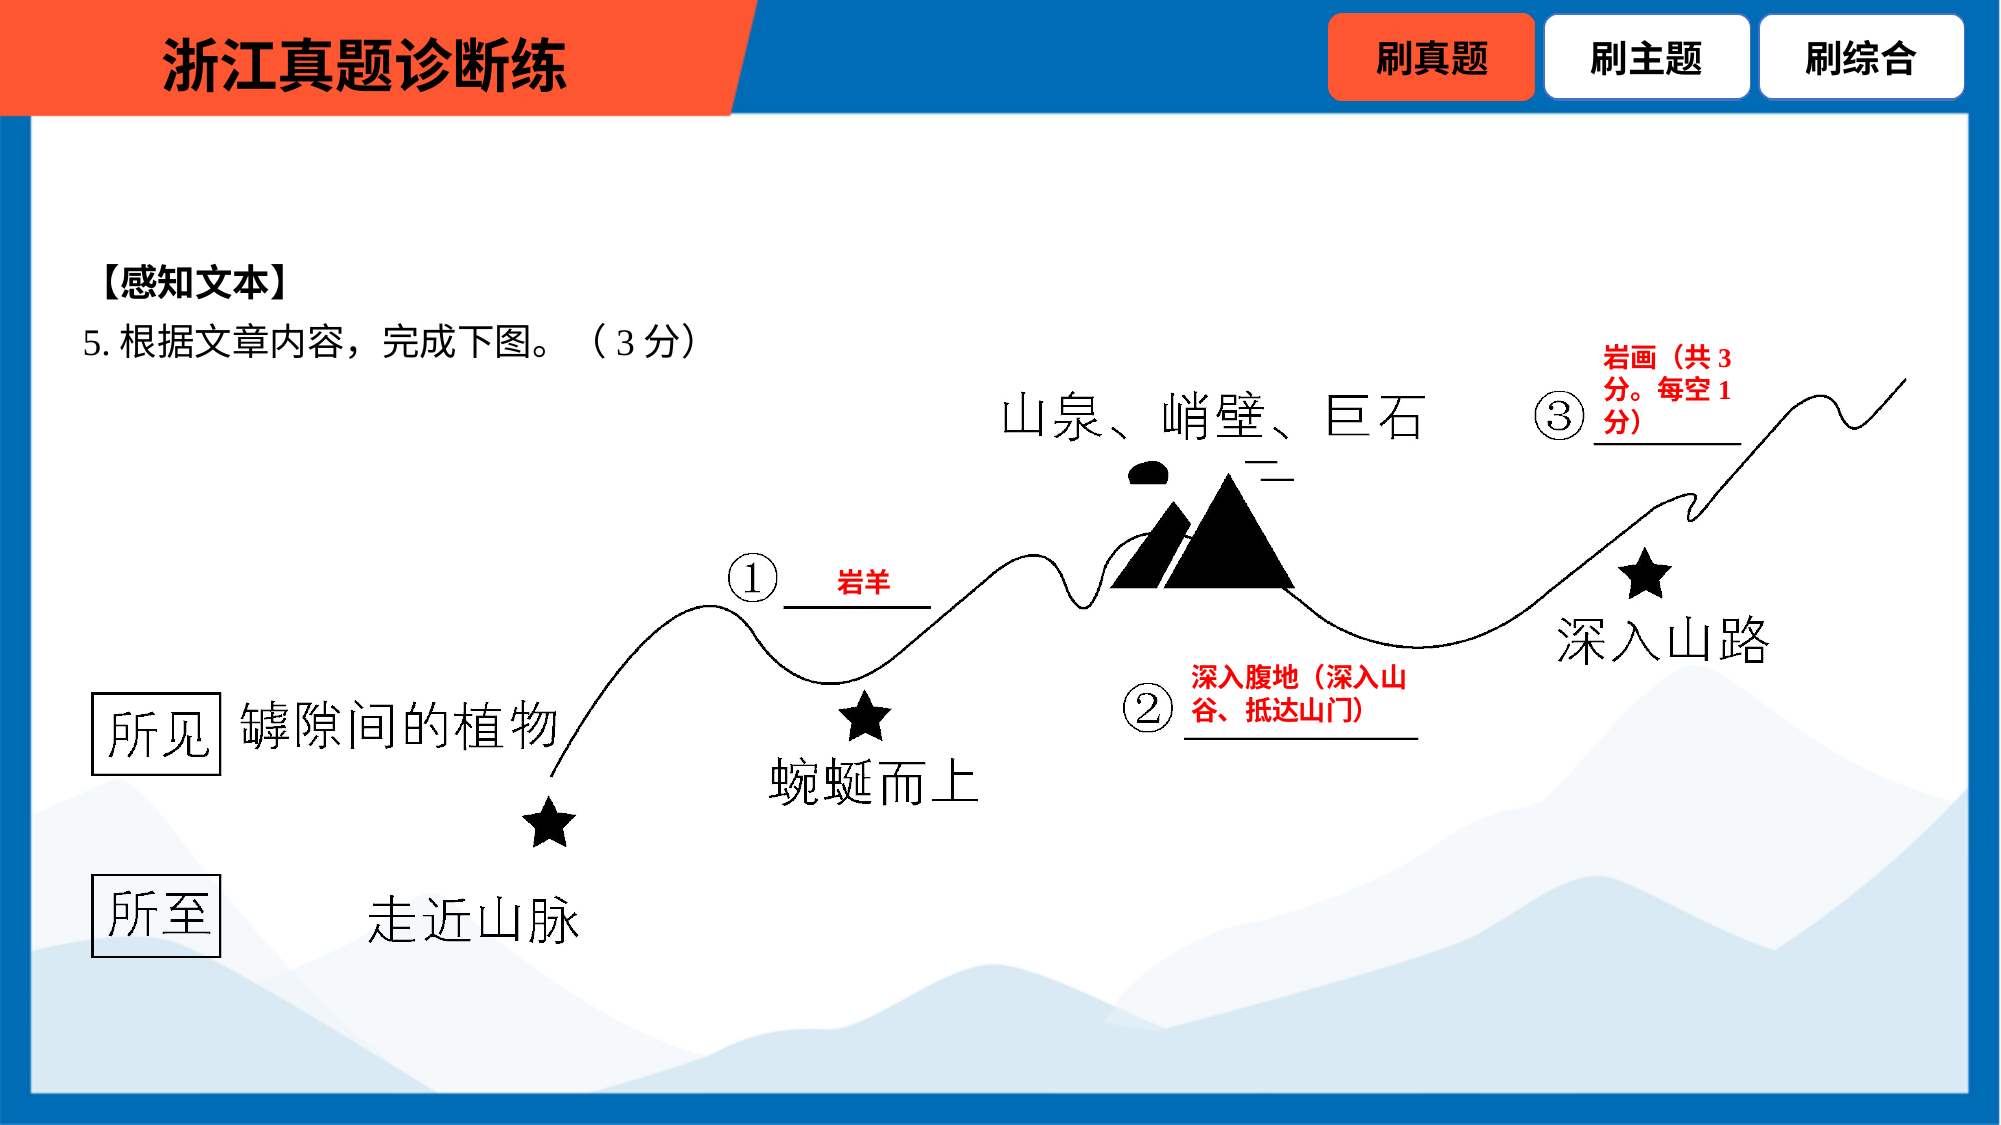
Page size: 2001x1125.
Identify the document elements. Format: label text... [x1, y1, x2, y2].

picture [0, 0, 2000, 1125]
text_box 5.根据文章内容，完成下图。（3分） [82, 298, 1917, 357]
text_box 【感知文本】 [82, 239, 1917, 298]
